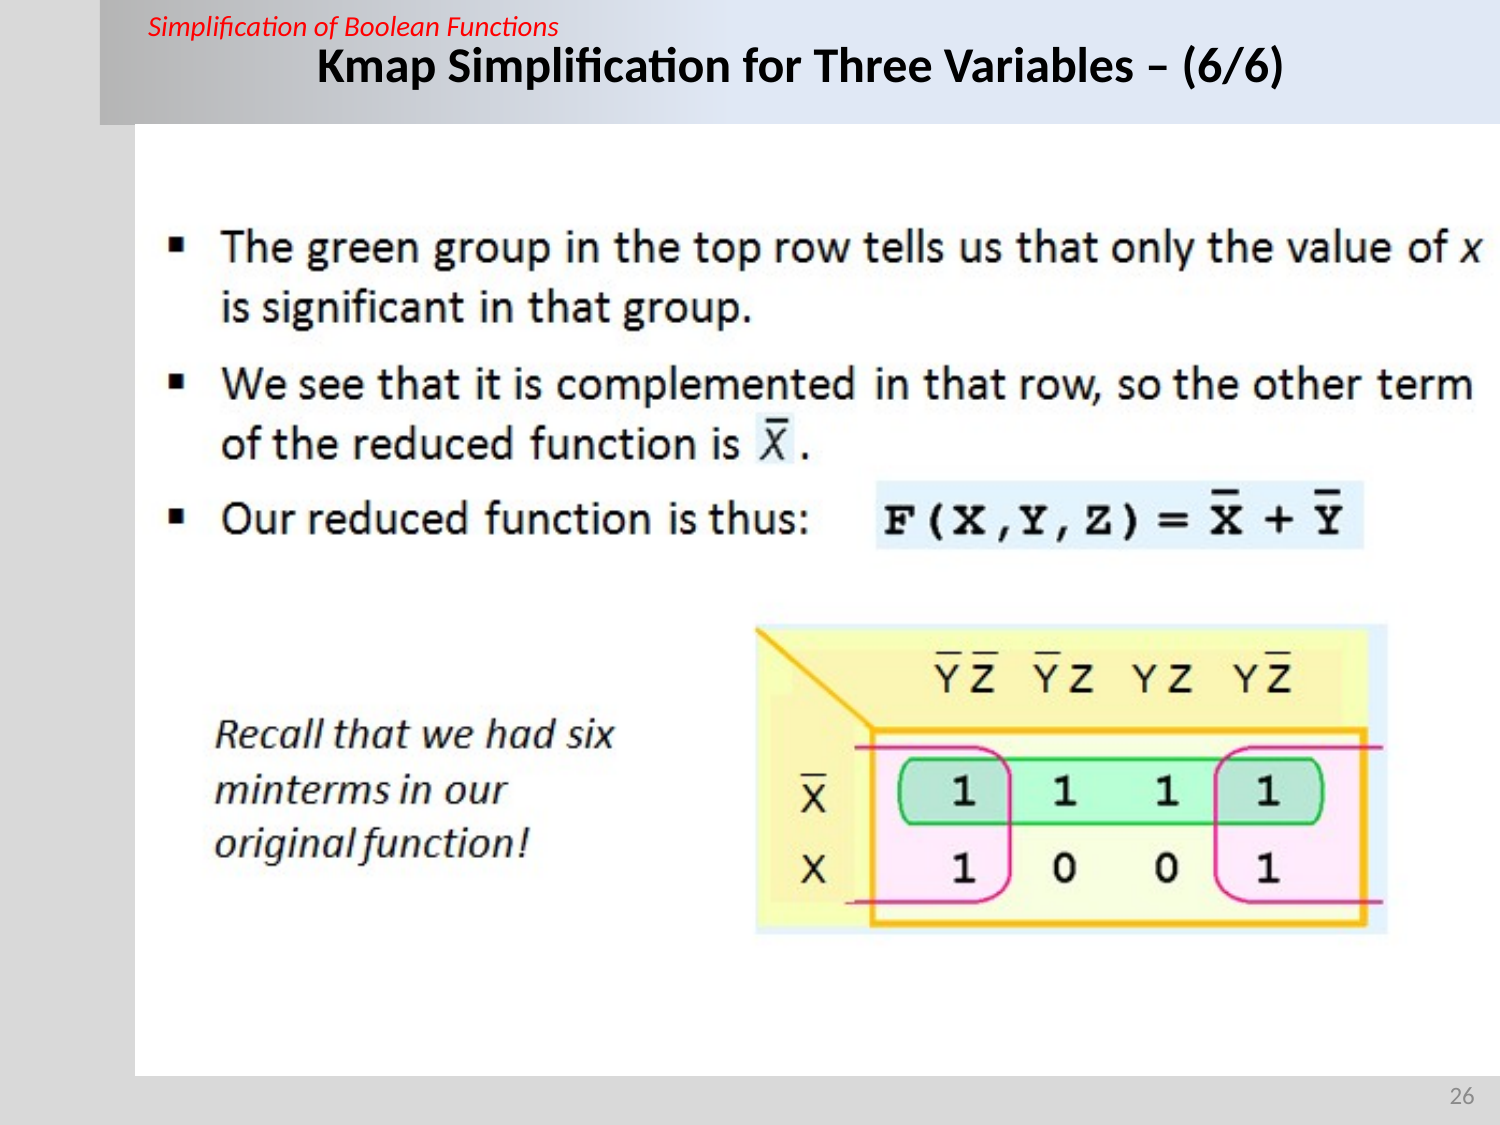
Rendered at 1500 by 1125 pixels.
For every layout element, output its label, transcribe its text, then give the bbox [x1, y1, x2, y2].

text_box Simplification of Boolean Functions [133, 0, 623, 50]
picture [134, 124, 1500, 1076]
title Kmap Simplification for Three Variables – (6/6) [212, 0, 1425, 121]
